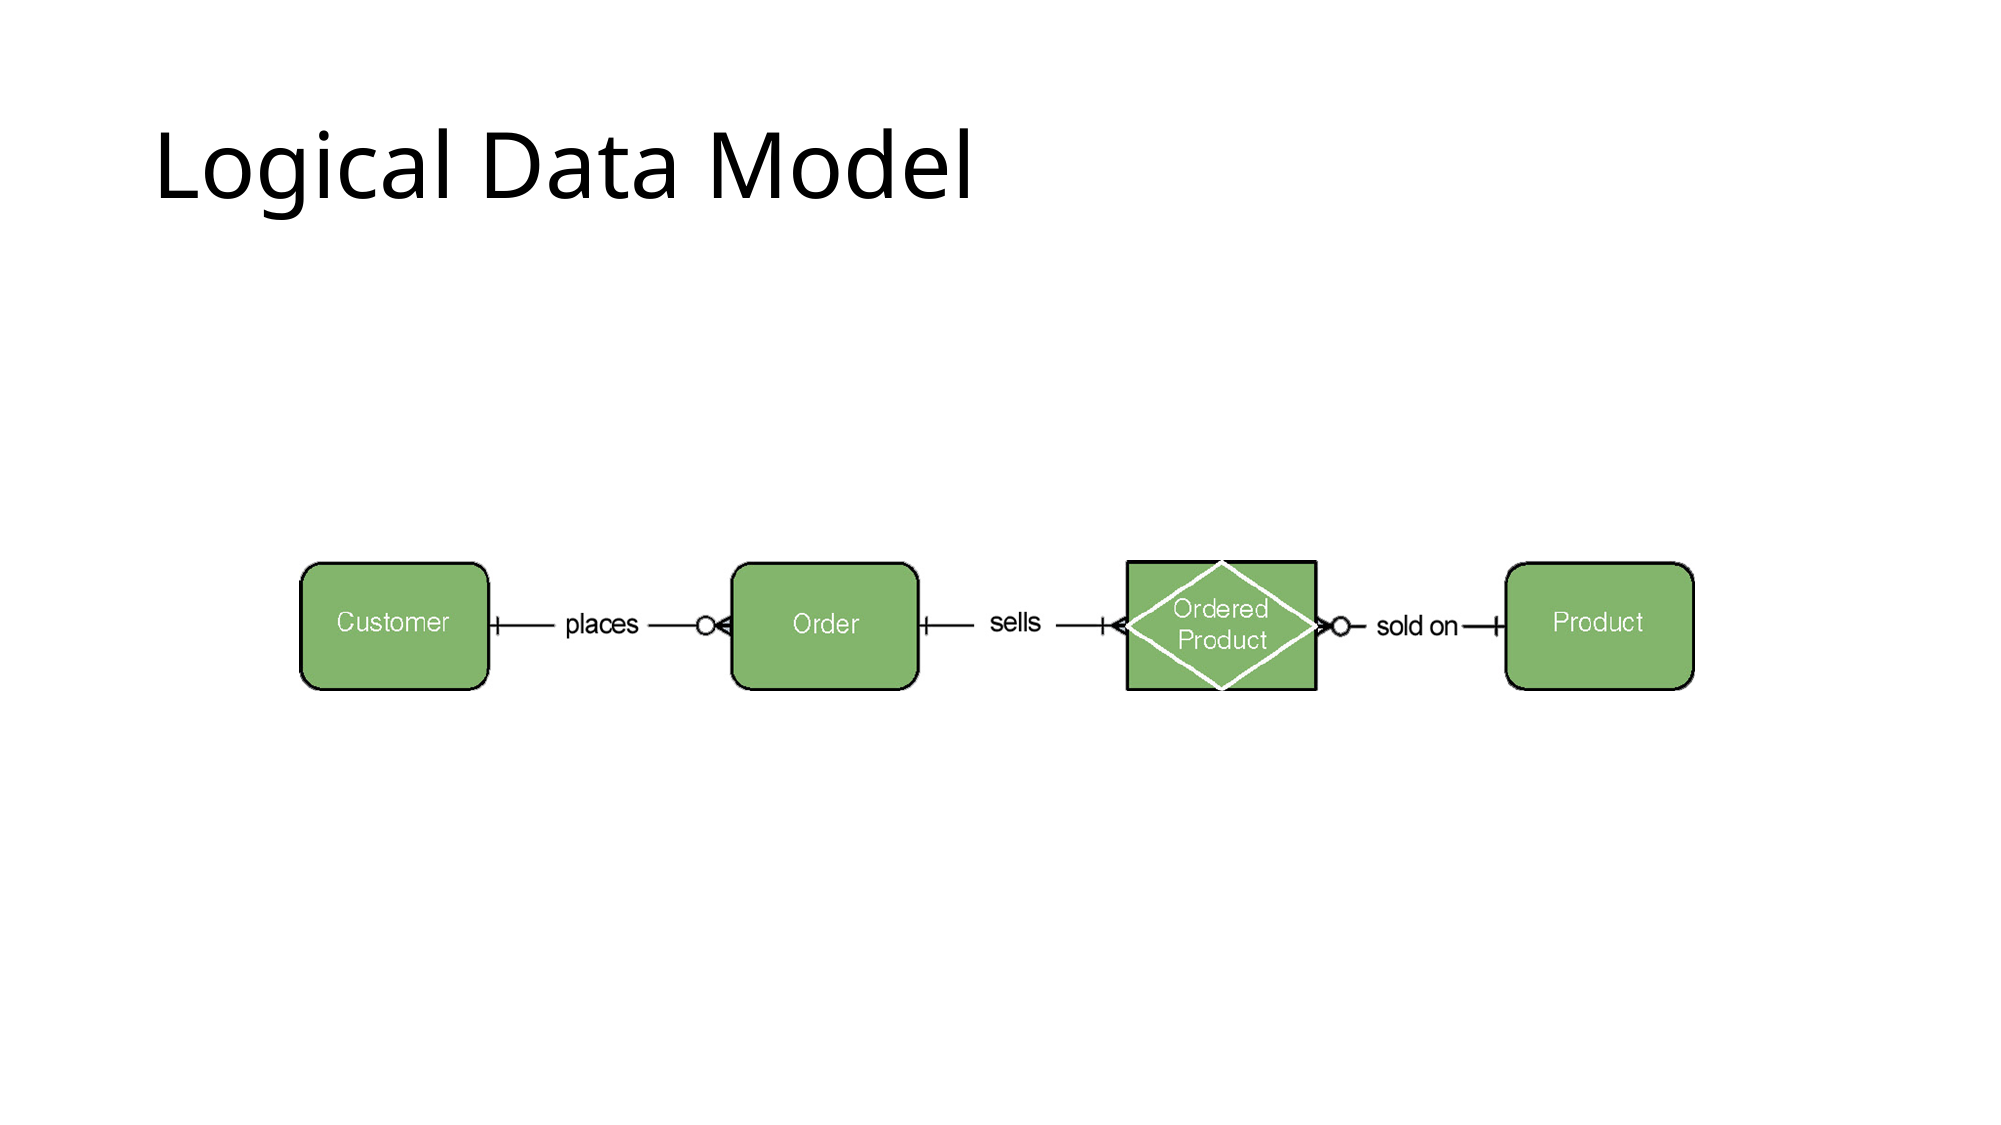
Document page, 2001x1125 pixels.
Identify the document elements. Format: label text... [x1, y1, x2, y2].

title Logical Data Model [137, 59, 1863, 278]
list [299, 560, 1695, 691]
